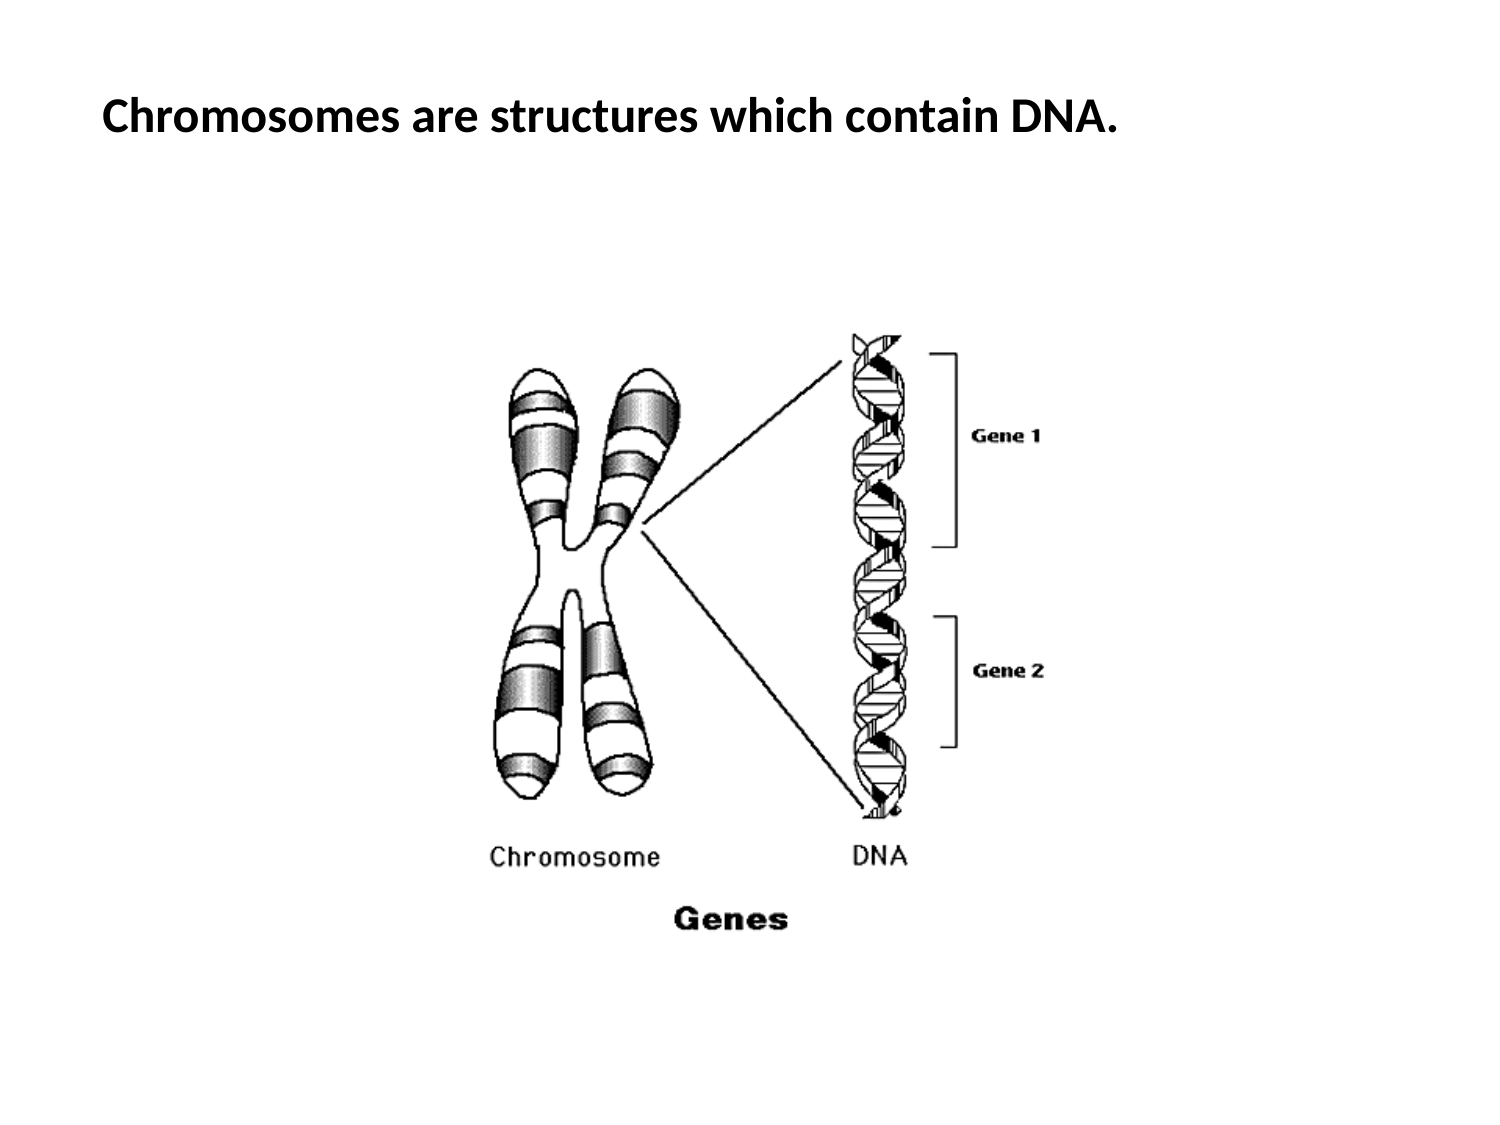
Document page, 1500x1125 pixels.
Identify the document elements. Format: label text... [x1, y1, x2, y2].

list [398, 309, 1102, 959]
text_box Chromosomes are structures which contain DNA. [87, 74, 1250, 195]
